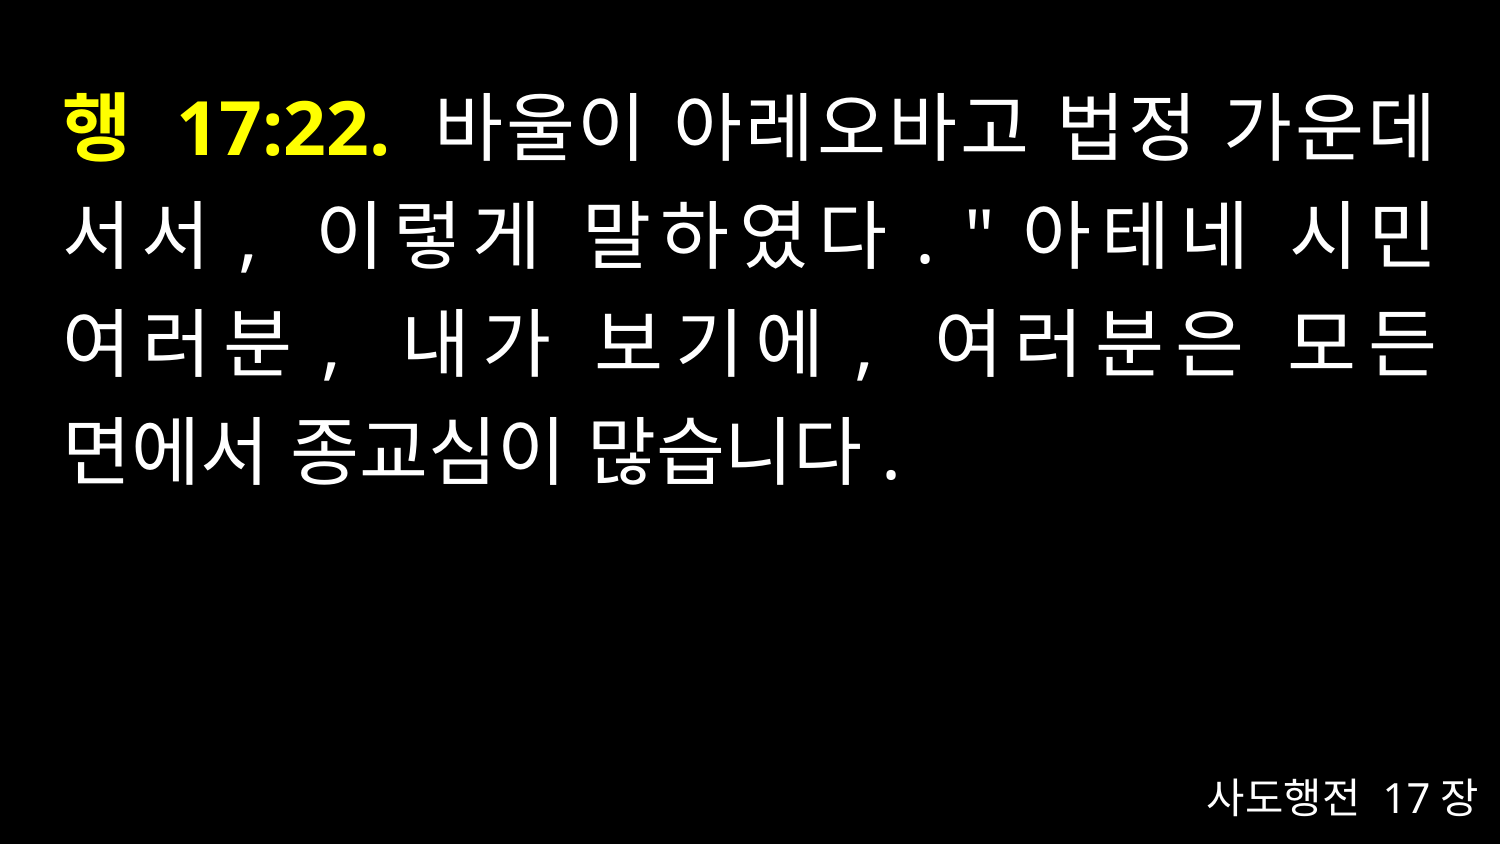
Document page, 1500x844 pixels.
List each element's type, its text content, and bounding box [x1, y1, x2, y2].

subtitle 사도행전 17장 [916, 770, 1500, 844]
title 행 17:22. 바울이 아레오바고 법정 가운데 서서, 이렇게 말하였다. "아테네 시민 여러분, 내가 보기에, 여러분은 모든 면에서 종교심이 많습니다. [0, 0, 1500, 844]
